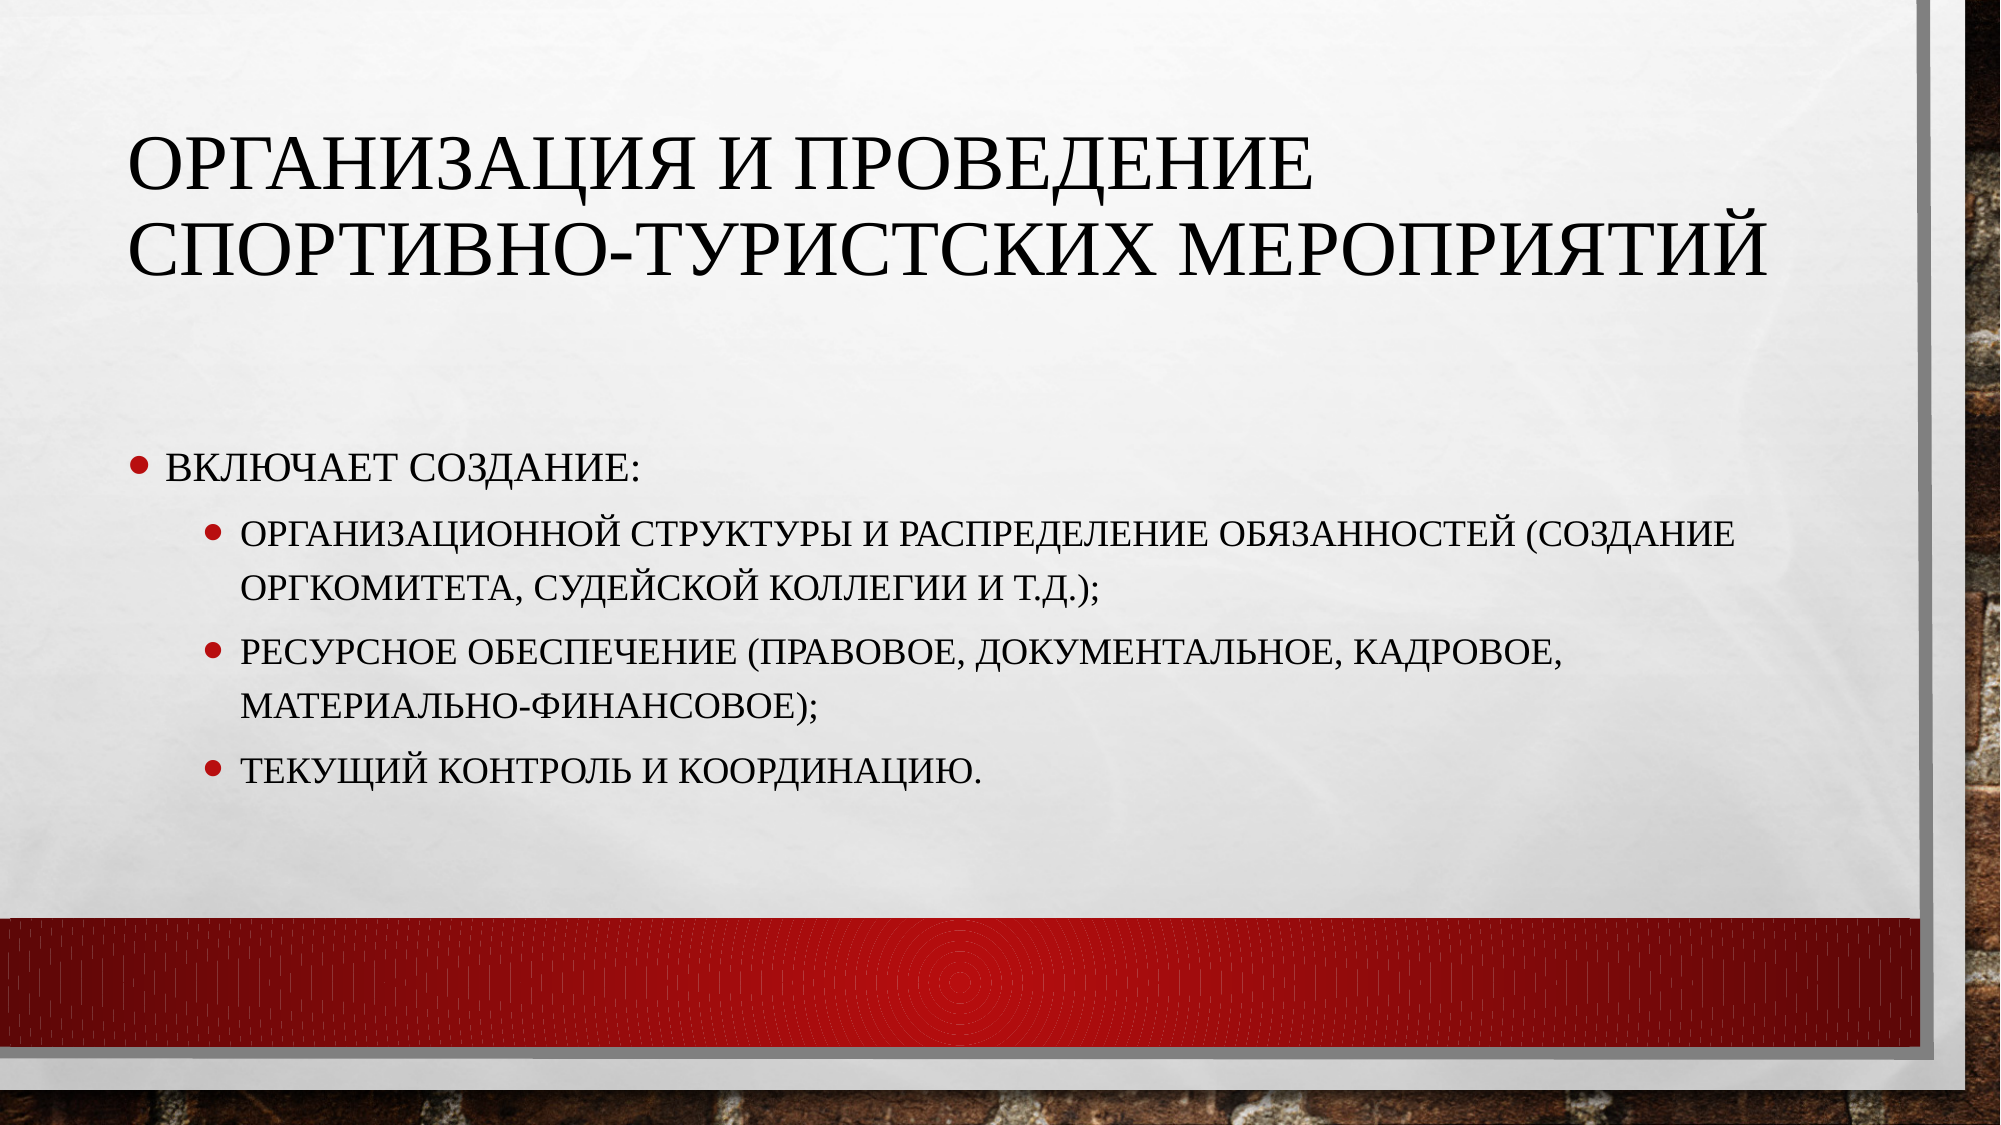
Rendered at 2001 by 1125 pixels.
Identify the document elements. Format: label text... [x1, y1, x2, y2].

title ОРГАНИЗАЦИЯ И ПРОВЕДЕНИЕ СПОРТИВНО-ТУРИСТСКИХ МЕРОПРИЯТИЙ [112, 112, 1818, 302]
picture [0, 0, 2000, 1125]
list Включает создание: организационной структуры и распределение обязанностей (создание оргкомитета, судейской коллегии и т.д.); ресурсное обеспечение (правовое, документальное, кадровое, материально-финансовое); текущий контроль и координацию. [112, 338, 1818, 882]
